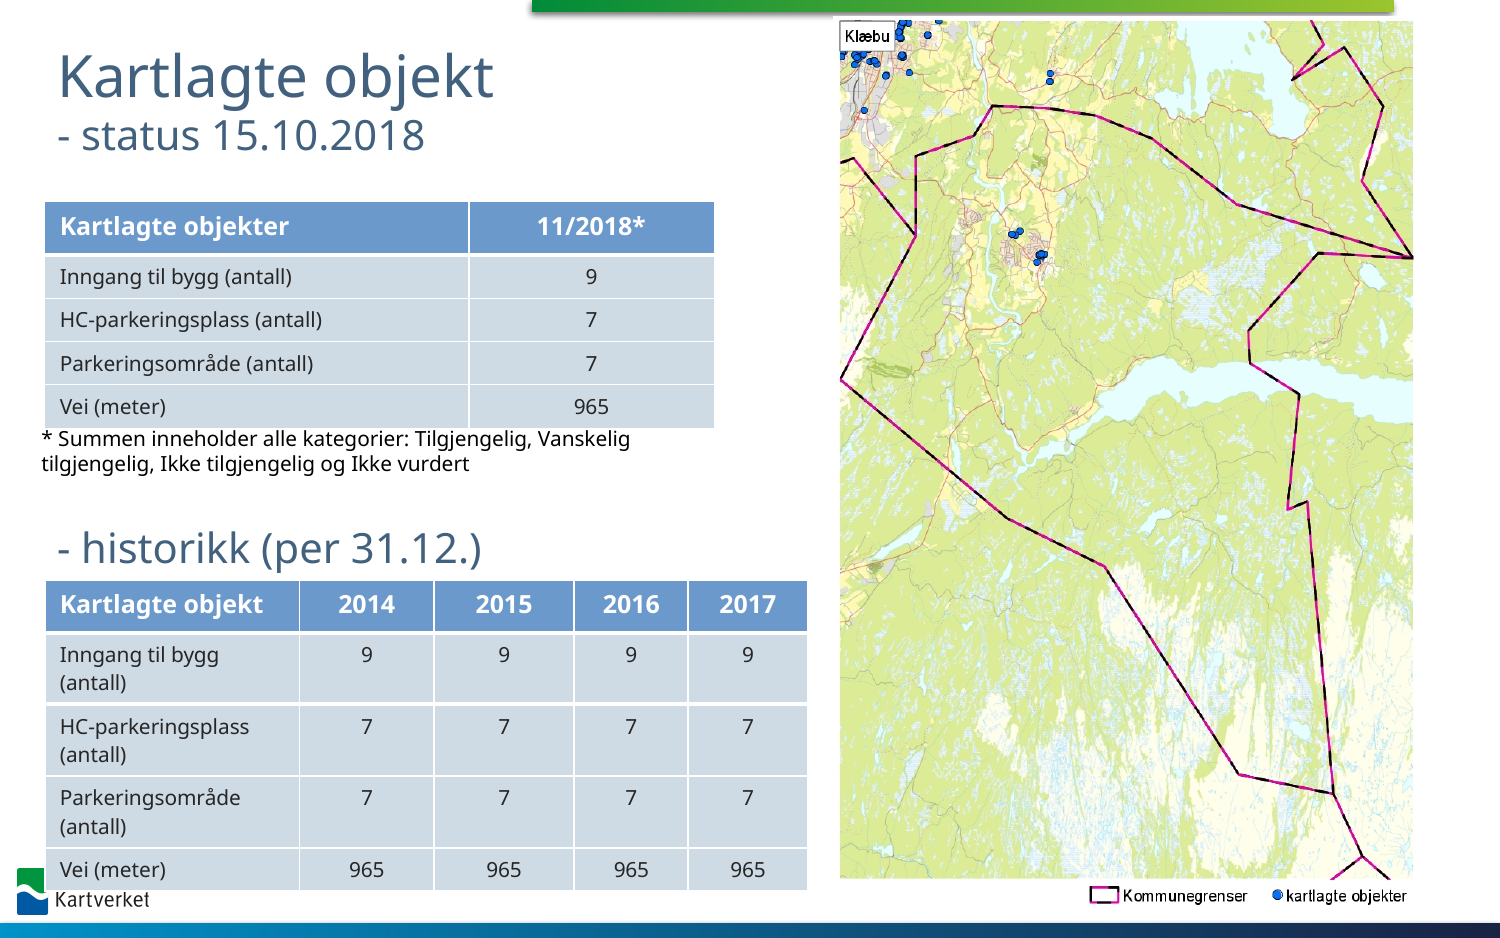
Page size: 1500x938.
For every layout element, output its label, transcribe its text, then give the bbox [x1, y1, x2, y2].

picture [833, 16, 1419, 913]
table_cell 7 [435, 706, 573, 775]
text_box * Summen inneholder alle kategorier: Tilgjengelig, Vanskelig tilgjengelig, Ikke tilgjengelig og Ikke vurdert [26, 417, 711, 483]
table_cell 7 [575, 706, 687, 775]
table_cell 9 [435, 635, 573, 702]
table_header 2016 [575, 581, 687, 631]
table_cell 7 [689, 706, 807, 775]
table_cell Inngang til bygg (antall) [46, 635, 299, 702]
table_header Kartlagte objekt [46, 581, 299, 631]
table_cell HC-parkeringsplass (antall) [45, 299, 468, 341]
table_cell 965 [470, 385, 714, 428]
table_cell 9 [689, 635, 807, 702]
text_box Kartlagte objekt - status 15.10.2018 [42, 24, 828, 167]
table_cell 9 [470, 257, 714, 298]
table_cell Vei (meter) [45, 385, 468, 417]
table_header 2015 [435, 581, 573, 631]
table_cell Parkeringsområde (antall) [46, 777, 299, 847]
table_header 2014 [300, 581, 433, 631]
table_cell Vei (meter) [46, 849, 299, 890]
table_cell 9 [300, 635, 433, 702]
table_cell 7 [300, 777, 433, 847]
table_cell Inngang til bygg (antall) [45, 257, 468, 298]
table_cell 7 [470, 342, 714, 384]
text_box - historikk (per 31.12.) [42, 496, 828, 580]
table_cell 965 [575, 849, 687, 890]
table_header Kartlagte objekter [45, 202, 468, 253]
table_cell 9 [575, 635, 687, 702]
table_cell 7 [300, 706, 433, 775]
table_header 11/2018* [470, 202, 714, 253]
table_header 2017 [689, 581, 807, 631]
table_cell Parkeringsområde (antall) [45, 342, 468, 384]
table_cell 7 [470, 299, 714, 341]
table_cell HC-parkeringsplass (antall) [46, 706, 299, 775]
table_cell 965 [300, 849, 433, 890]
table_cell 965 [435, 849, 573, 890]
table_cell 7 [689, 777, 807, 847]
table_cell 7 [435, 777, 573, 847]
table_cell 965 [689, 849, 807, 890]
table_cell 7 [575, 777, 687, 847]
